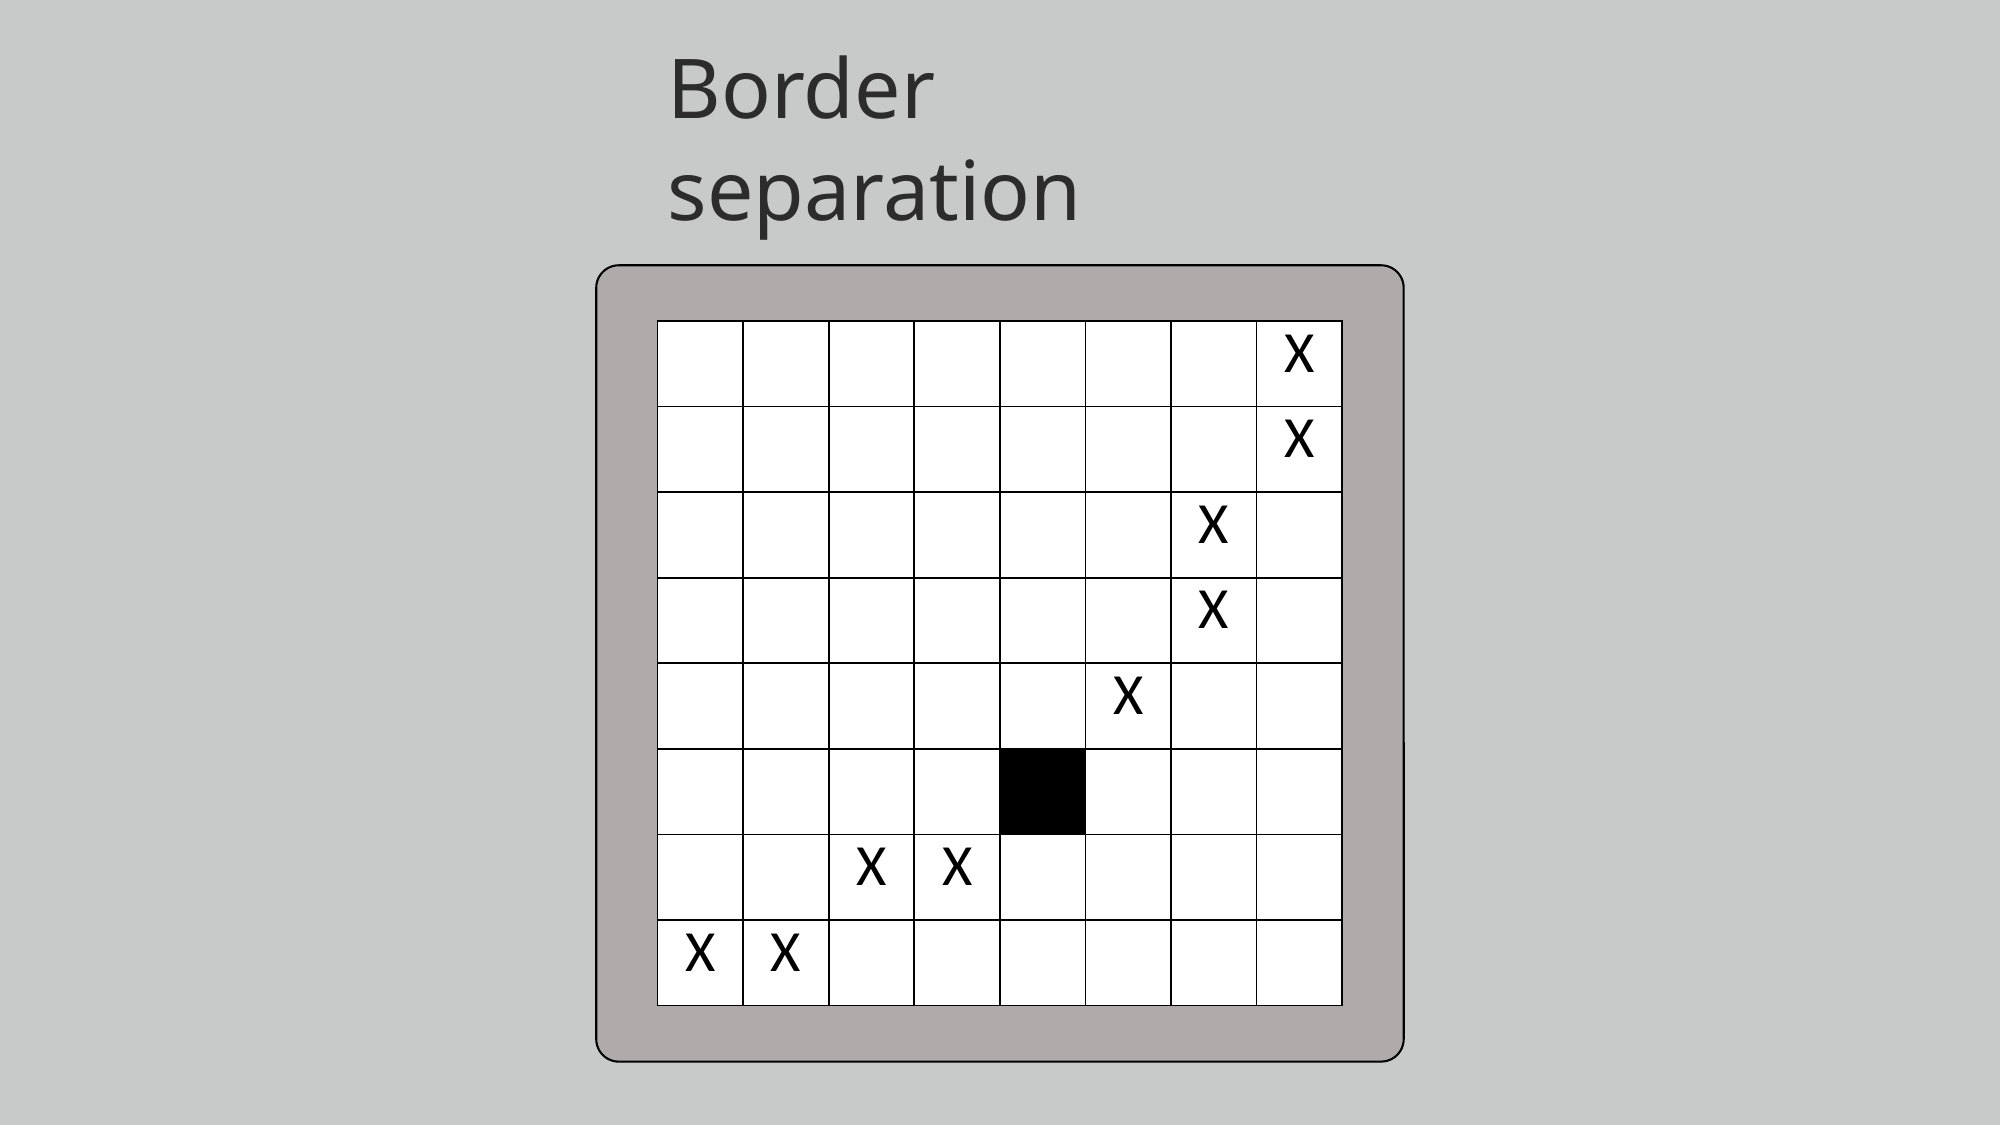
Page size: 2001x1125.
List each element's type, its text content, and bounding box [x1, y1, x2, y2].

table_cell [1001, 921, 1085, 1005]
table_cell [1257, 835, 1341, 919]
table_cell [744, 493, 828, 577]
table_cell [744, 750, 828, 834]
table_cell [1086, 407, 1170, 491]
table_cell X [1086, 664, 1170, 748]
table_cell [658, 664, 742, 748]
table_cell [1001, 835, 1085, 919]
table_cell [658, 835, 742, 919]
table_cell [744, 407, 828, 491]
table_cell [1172, 921, 1256, 1005]
table_header [1086, 322, 1170, 406]
table_cell [830, 407, 913, 491]
table_cell [1086, 750, 1170, 834]
table_cell [1086, 921, 1170, 1005]
table_cell [915, 664, 999, 748]
table_cell [658, 493, 742, 577]
table_cell [658, 579, 742, 662]
table_cell [915, 921, 999, 1005]
table_cell [1001, 664, 1085, 748]
table_header [830, 322, 913, 406]
table_cell [830, 750, 913, 834]
table_cell [915, 750, 999, 834]
table_cell [1001, 493, 1085, 577]
table_cell X [744, 921, 828, 1005]
table_cell [744, 579, 828, 662]
table_cell [1257, 579, 1341, 662]
table_cell [915, 407, 999, 491]
table_cell [830, 664, 913, 748]
table_cell [1257, 664, 1341, 748]
table_header [915, 322, 999, 406]
table_cell X [1257, 407, 1341, 491]
table_cell [1086, 835, 1170, 919]
table_cell [1086, 579, 1170, 662]
table_cell [830, 579, 913, 662]
table_cell [1172, 664, 1256, 748]
table_cell [658, 407, 742, 491]
table_cell [1172, 835, 1256, 919]
table_cell [1172, 750, 1256, 834]
table_cell X [1172, 579, 1256, 662]
table_cell [1172, 407, 1256, 491]
text_box [595, 264, 1405, 1063]
table_cell X [915, 835, 999, 919]
table_cell [830, 493, 913, 577]
table_cell X [1172, 493, 1256, 577]
table_cell [915, 579, 999, 662]
table_header X [1257, 322, 1341, 406]
table_cell [1001, 407, 1085, 491]
table_cell [1257, 921, 1341, 1005]
table_cell [915, 493, 999, 577]
table_cell [1086, 493, 1170, 577]
table_cell [744, 835, 828, 919]
table_header [1001, 322, 1085, 406]
table_header [1172, 322, 1256, 406]
table_cell [1257, 750, 1341, 834]
table_cell X [830, 835, 913, 919]
table_cell [1257, 493, 1341, 577]
table_cell X [658, 921, 742, 1005]
table_cell [1001, 579, 1085, 662]
table_cell [744, 664, 828, 748]
table_cell [830, 921, 913, 1005]
text_box Border separation [652, 30, 1348, 248]
table_cell [1001, 750, 1085, 834]
table_cell [658, 750, 742, 834]
table_header [744, 322, 828, 406]
table_header [658, 322, 742, 406]
